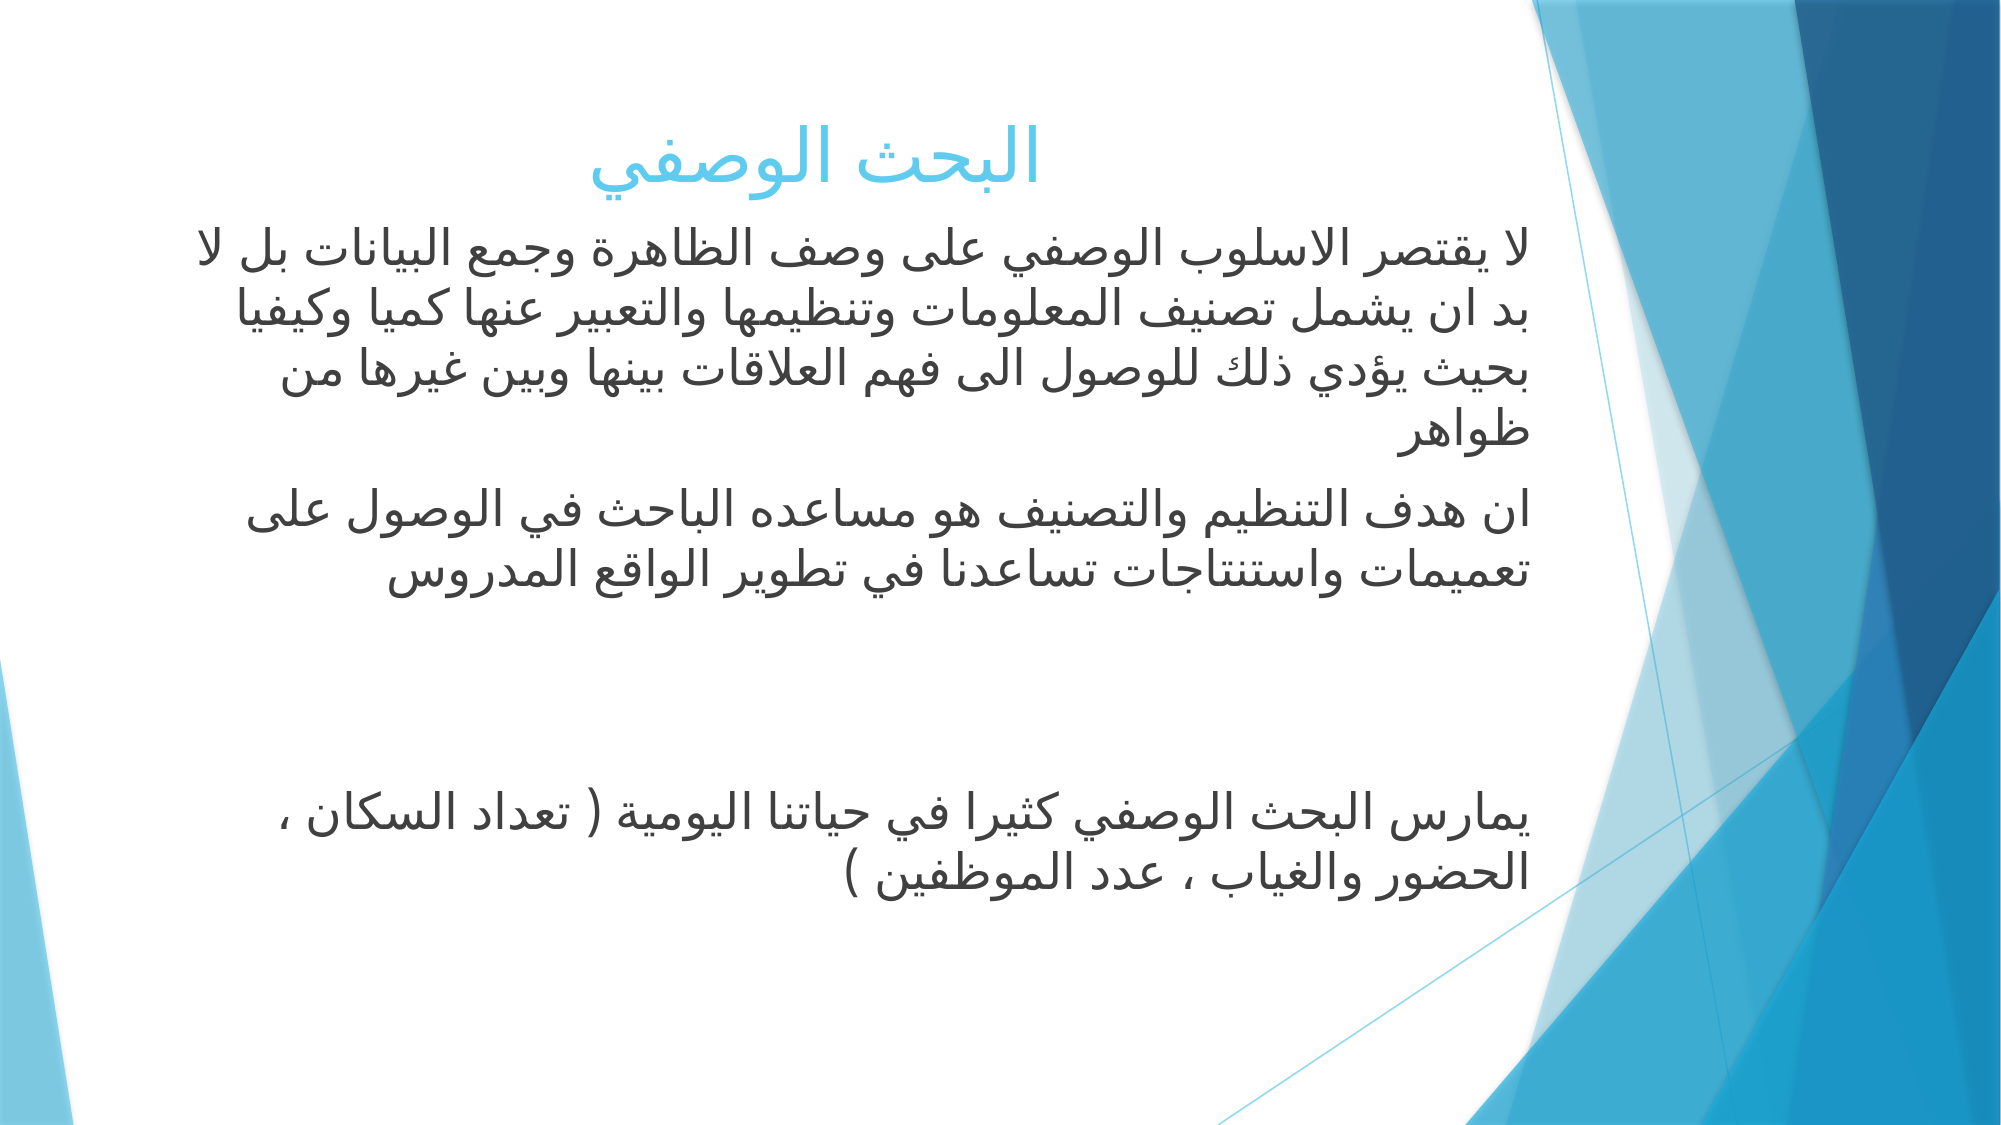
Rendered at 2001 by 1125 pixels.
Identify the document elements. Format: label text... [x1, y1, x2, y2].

title البحث الوصفي [111, 99, 1522, 317]
list لا يقتصر الاسلوب الوصفي على وصف الظاهرة وجمع البيانات بل لا بد ان يشمل تصنيف المعلومات وتنظيمها والتعبير عنها كميا وكيفيا بحيث يؤدي ذلك للوصول الى فهم العلاقات بينها وبين غيرها من ظواهر ان هدف التنظيم والتصنيف هو مساعده الباحث في الوصول على تعميمات واستنتاجات تساعدنا في تطوير الواقع المدروس يمارس البحث الوصفي كثيرا في حياتنا اليومية ( تعداد السكان ، الحضور والغياب ، عدد الموظفين ) [137, 208, 1548, 852]
